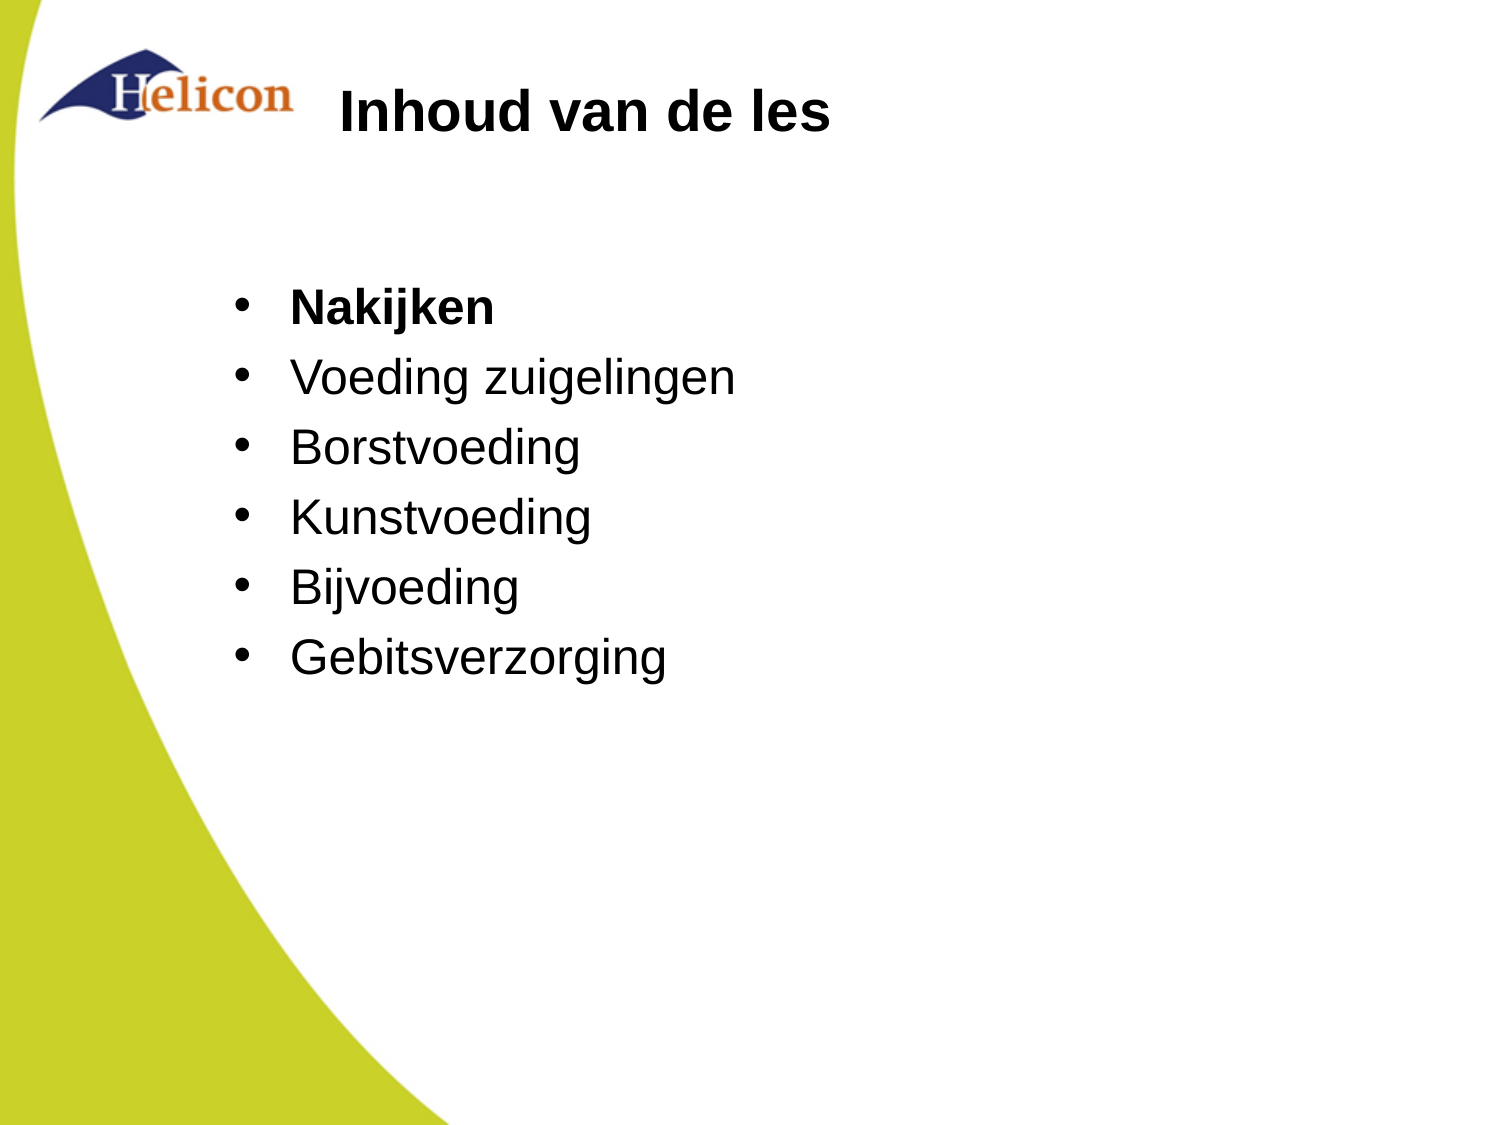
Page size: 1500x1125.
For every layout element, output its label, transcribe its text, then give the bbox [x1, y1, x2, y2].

picture [0, 0, 1500, 1125]
list Nakijken Voeding zuigelingen Borstvoeding Kunstvoeding Bijvoeding Gebitsverzorging [218, 267, 1307, 835]
title Inhoud van de les [324, 54, 1415, 161]
